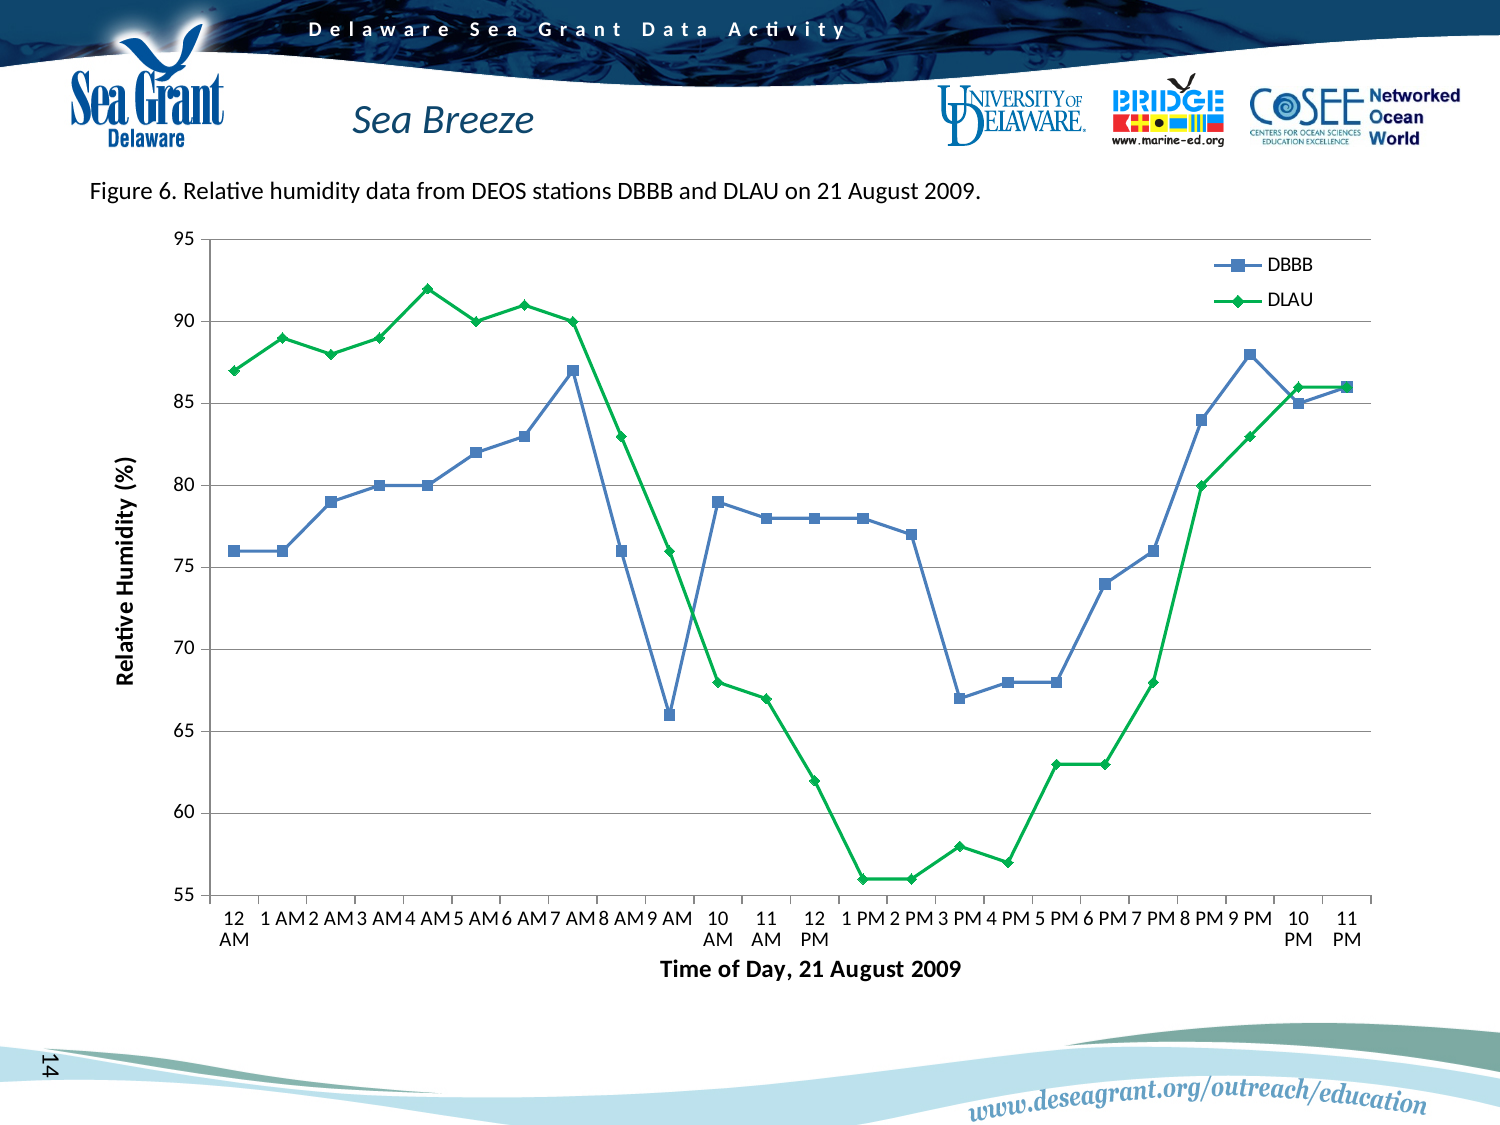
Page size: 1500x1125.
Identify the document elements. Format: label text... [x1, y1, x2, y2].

picture [0, 0, 1500, 1125]
text_box 14 [30, 1037, 76, 1096]
text_box Figure 6. Relative humidity data from DEOS stations DBBB and DLAU on 21 August 2009. [74, 167, 1425, 212]
chart [86, 212, 1400, 1001]
